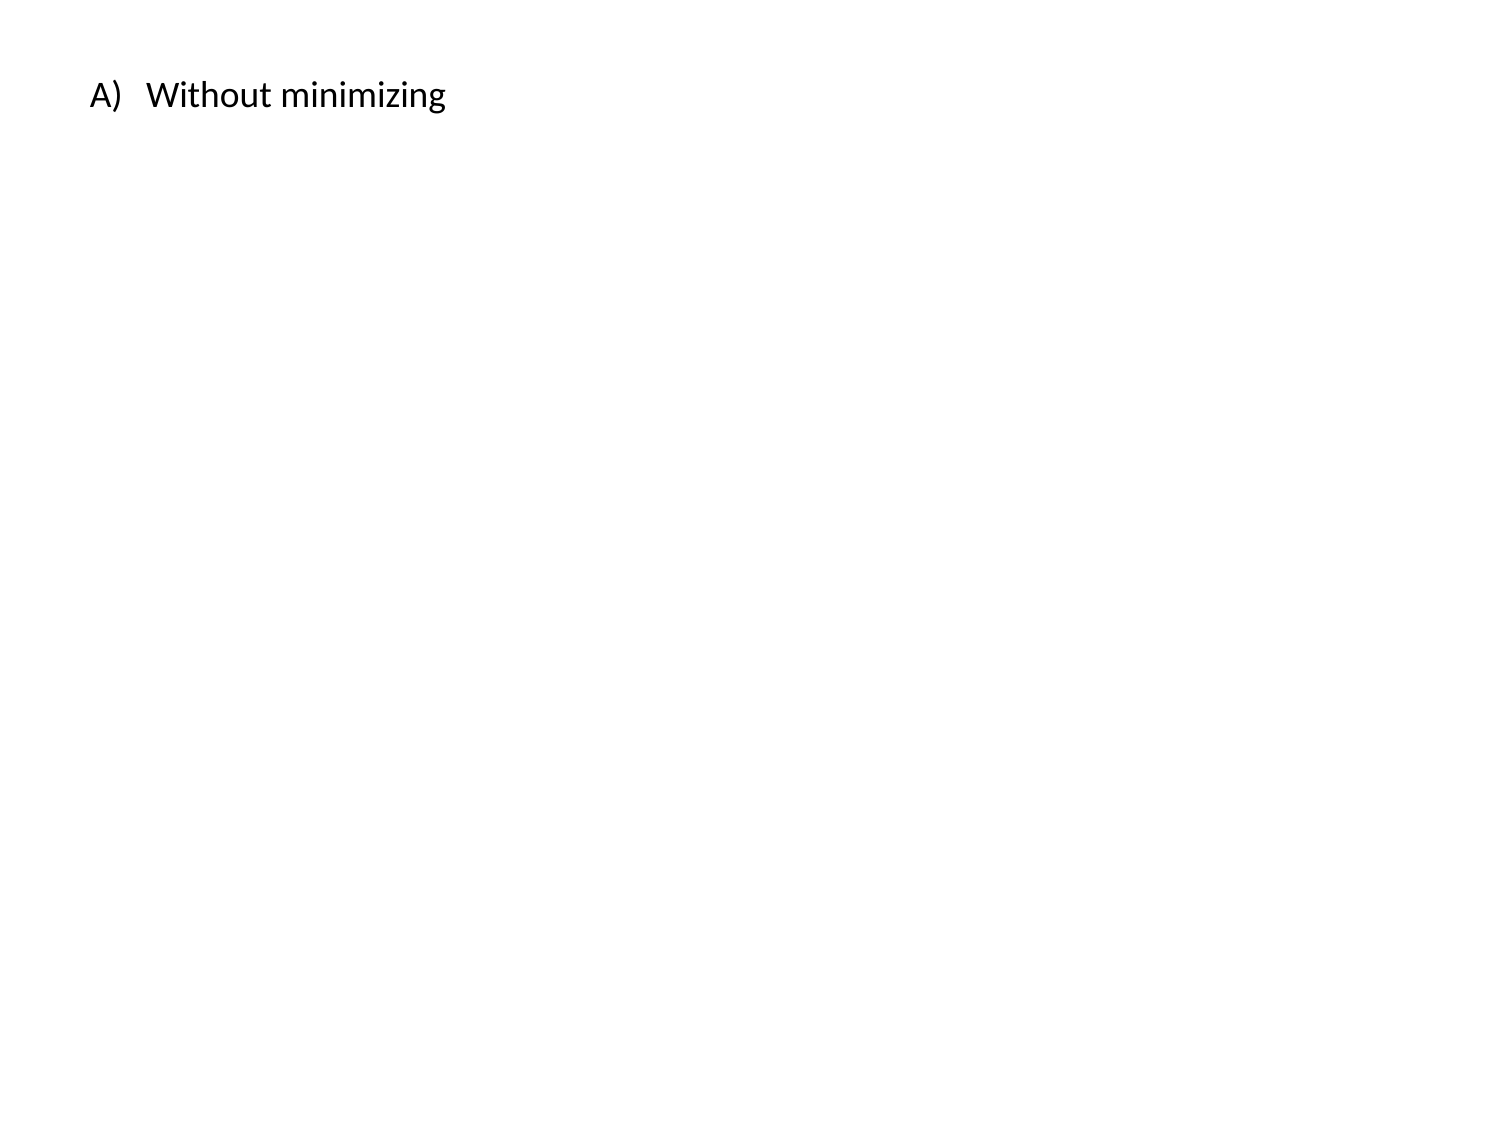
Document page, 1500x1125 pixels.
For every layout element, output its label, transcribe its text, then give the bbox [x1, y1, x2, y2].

text_box Without minimizing [74, 62, 988, 123]
